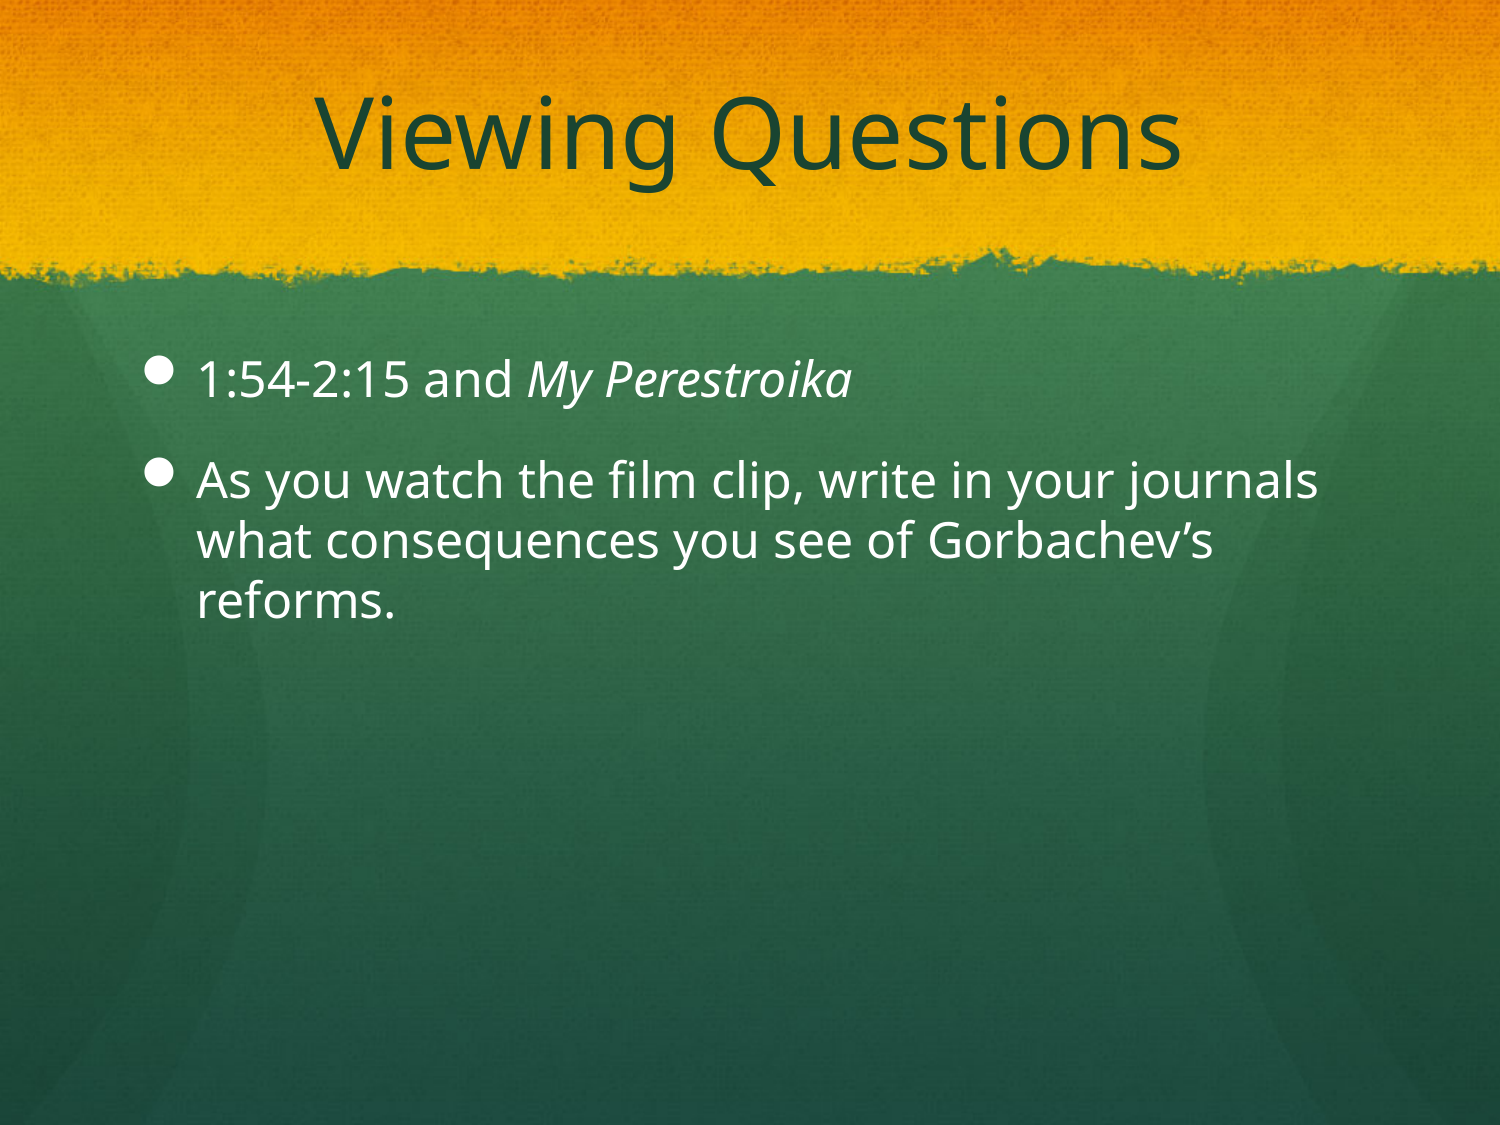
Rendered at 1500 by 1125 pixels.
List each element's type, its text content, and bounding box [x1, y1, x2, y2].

list 1:54-2:15 and My Perestroika As you watch the film clip, write in your journals what consequences you see of Gorbachev’s reforms. [125, 339, 1375, 1026]
picture [0, 0, 1500, 1125]
title Viewing Questions [125, 13, 1375, 246]
